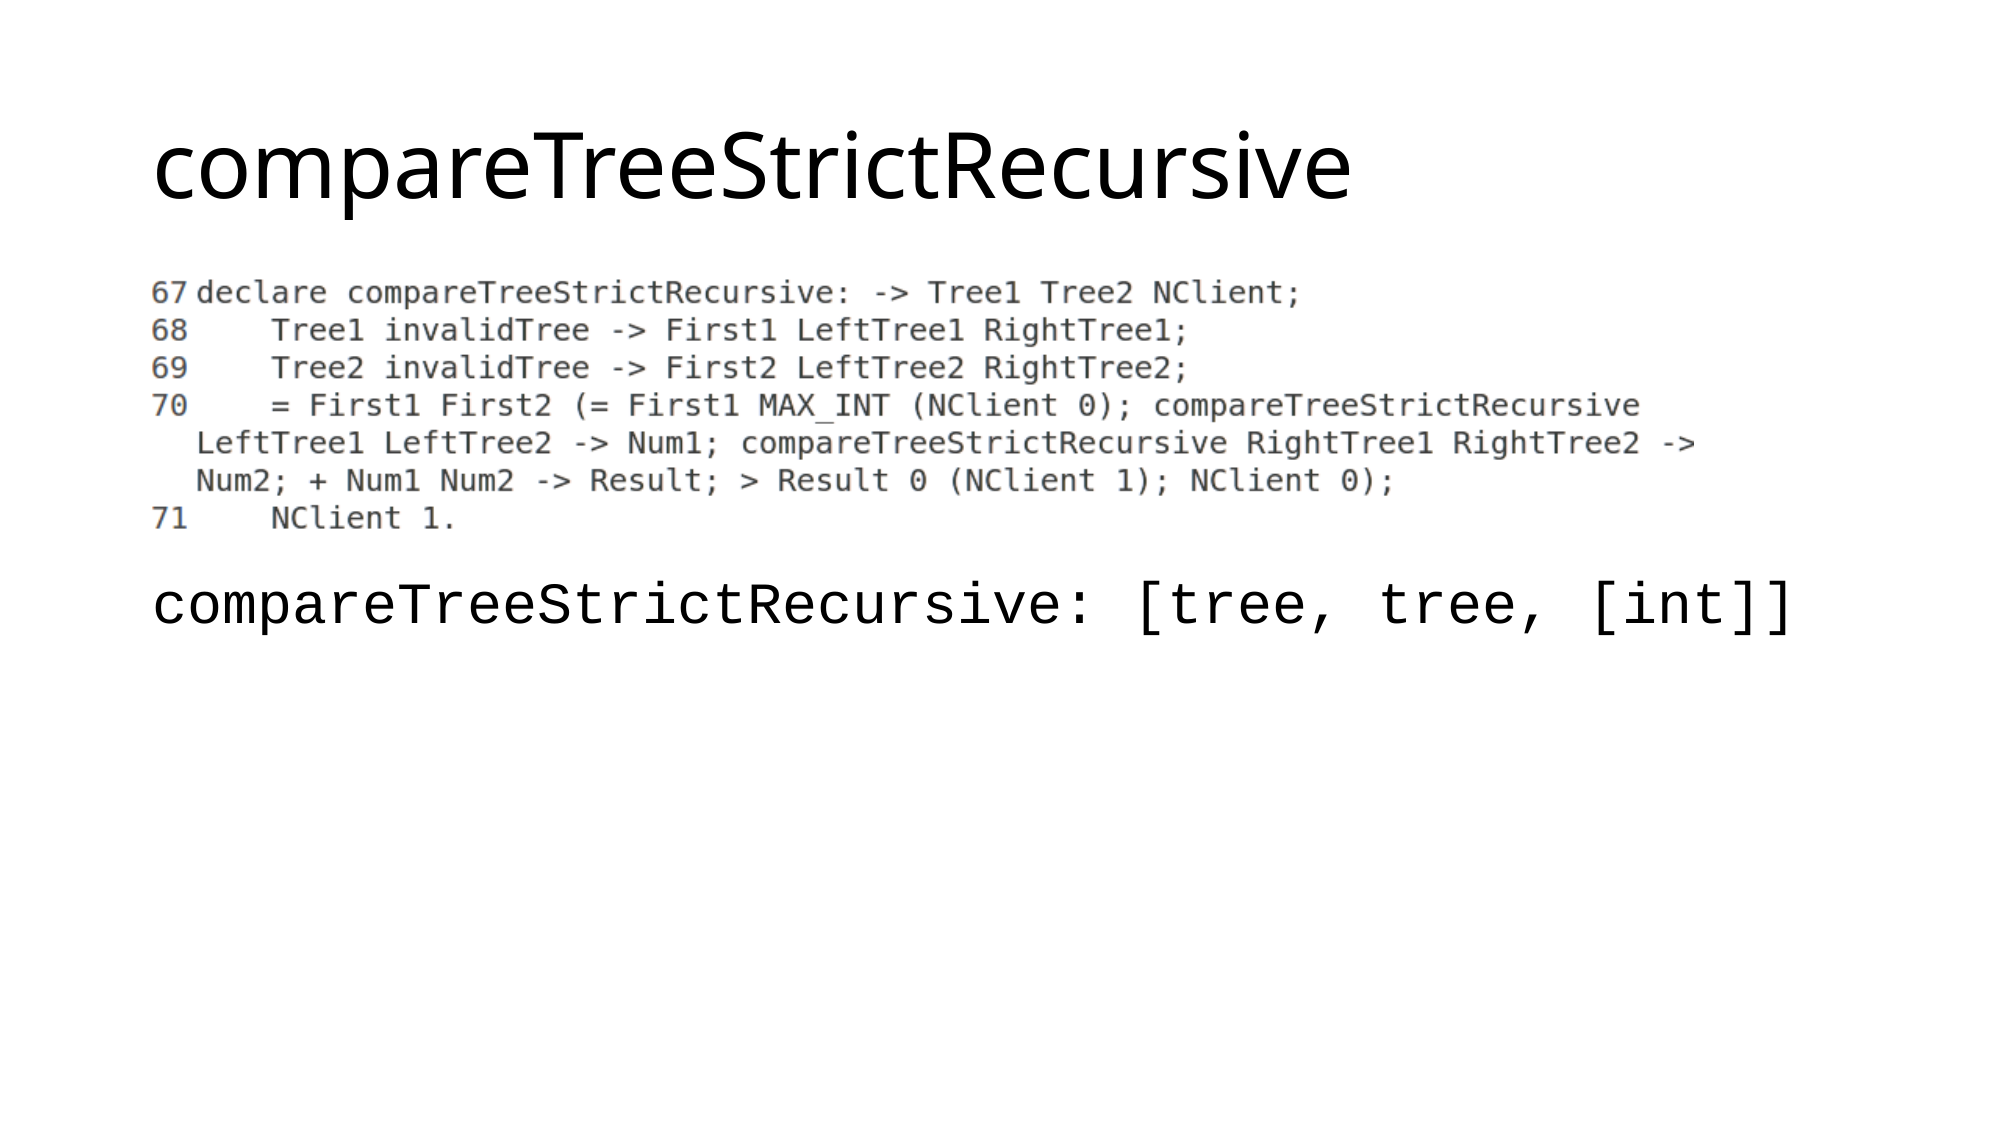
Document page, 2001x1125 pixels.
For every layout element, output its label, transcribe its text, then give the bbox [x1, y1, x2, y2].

title compareTreeStrictRecursive [137, 59, 1863, 278]
picture [137, 272, 1694, 532]
list compareTreeStrictRecursive: [tree, tree, [int]] [137, 566, 1863, 1014]
